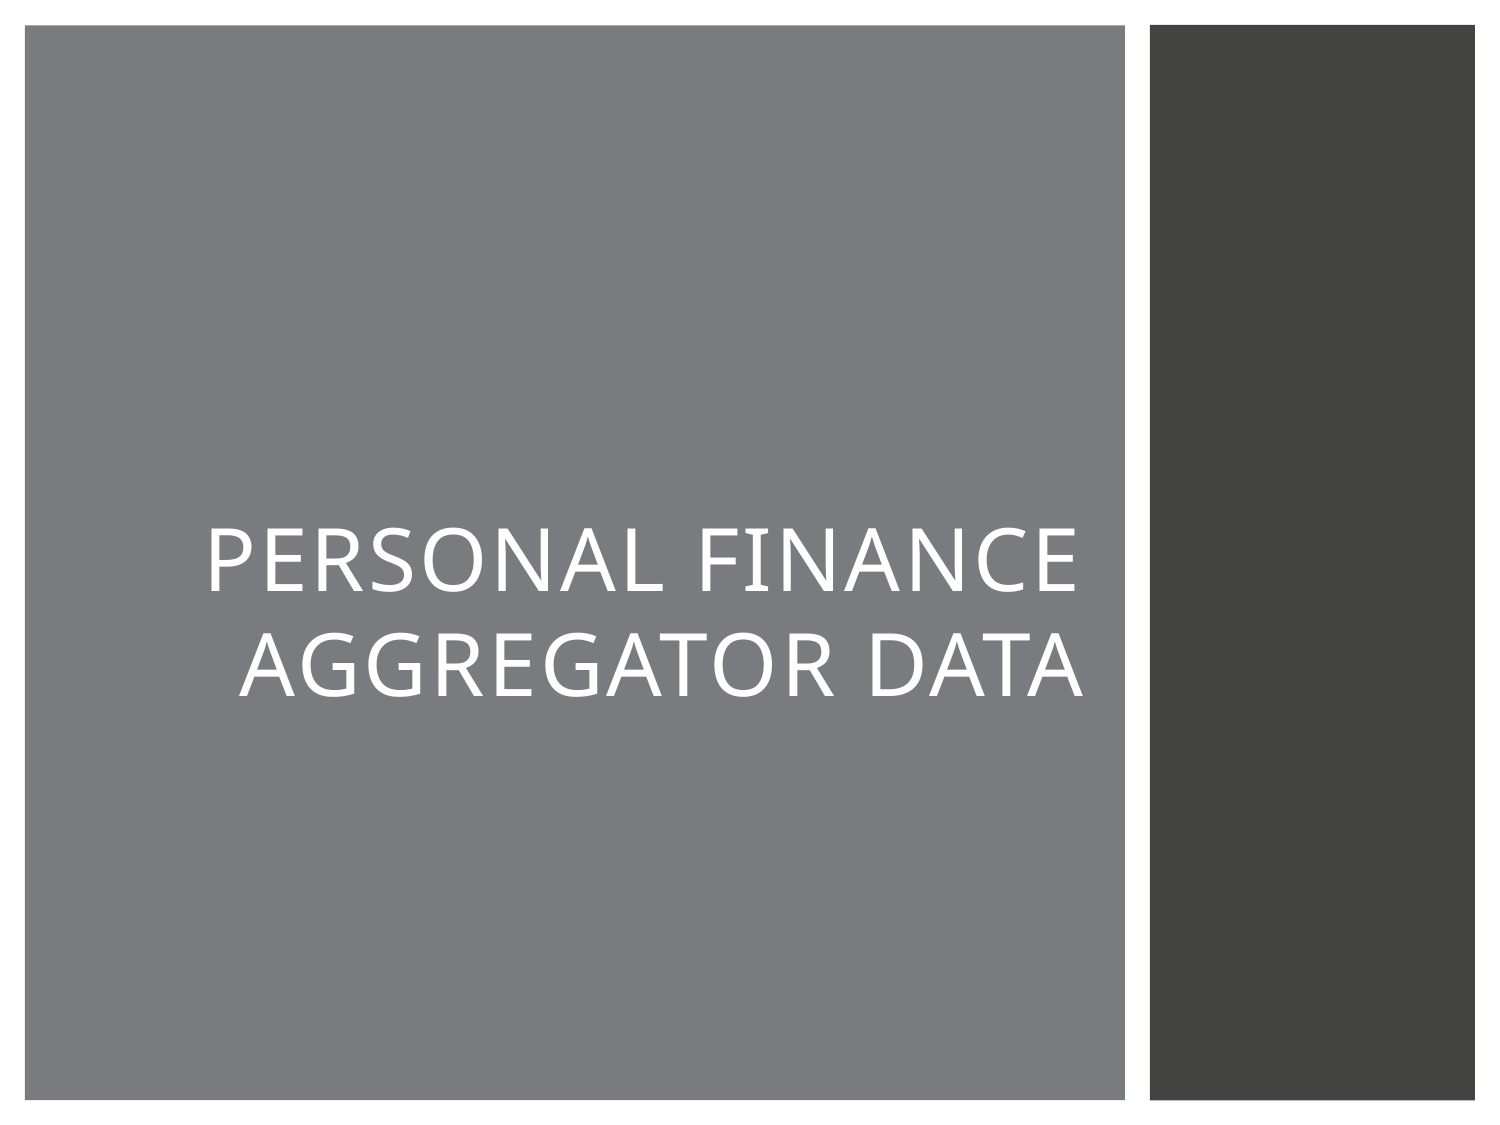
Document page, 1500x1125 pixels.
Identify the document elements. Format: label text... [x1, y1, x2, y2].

title Personal Finance Aggregator Data [62, 474, 1100, 745]
